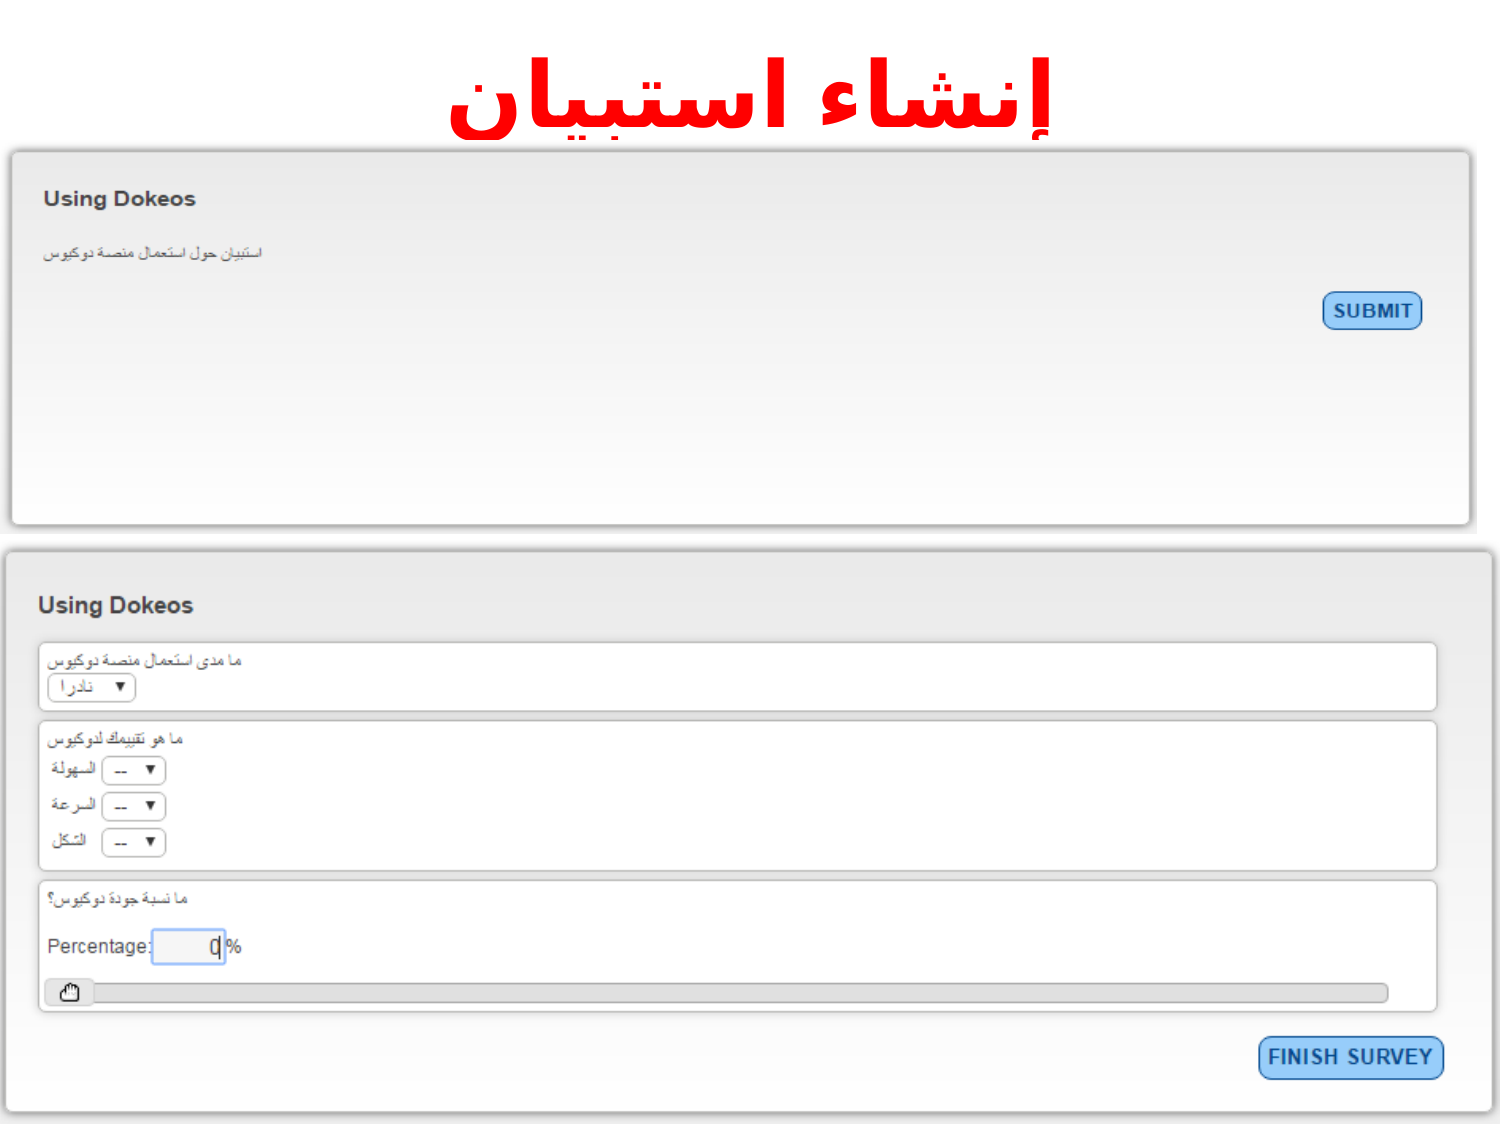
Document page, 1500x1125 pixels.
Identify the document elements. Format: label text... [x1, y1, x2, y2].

title إنشاء استبيان [76, 0, 1427, 138]
picture [0, 540, 1500, 1124]
picture [0, 140, 1477, 534]
